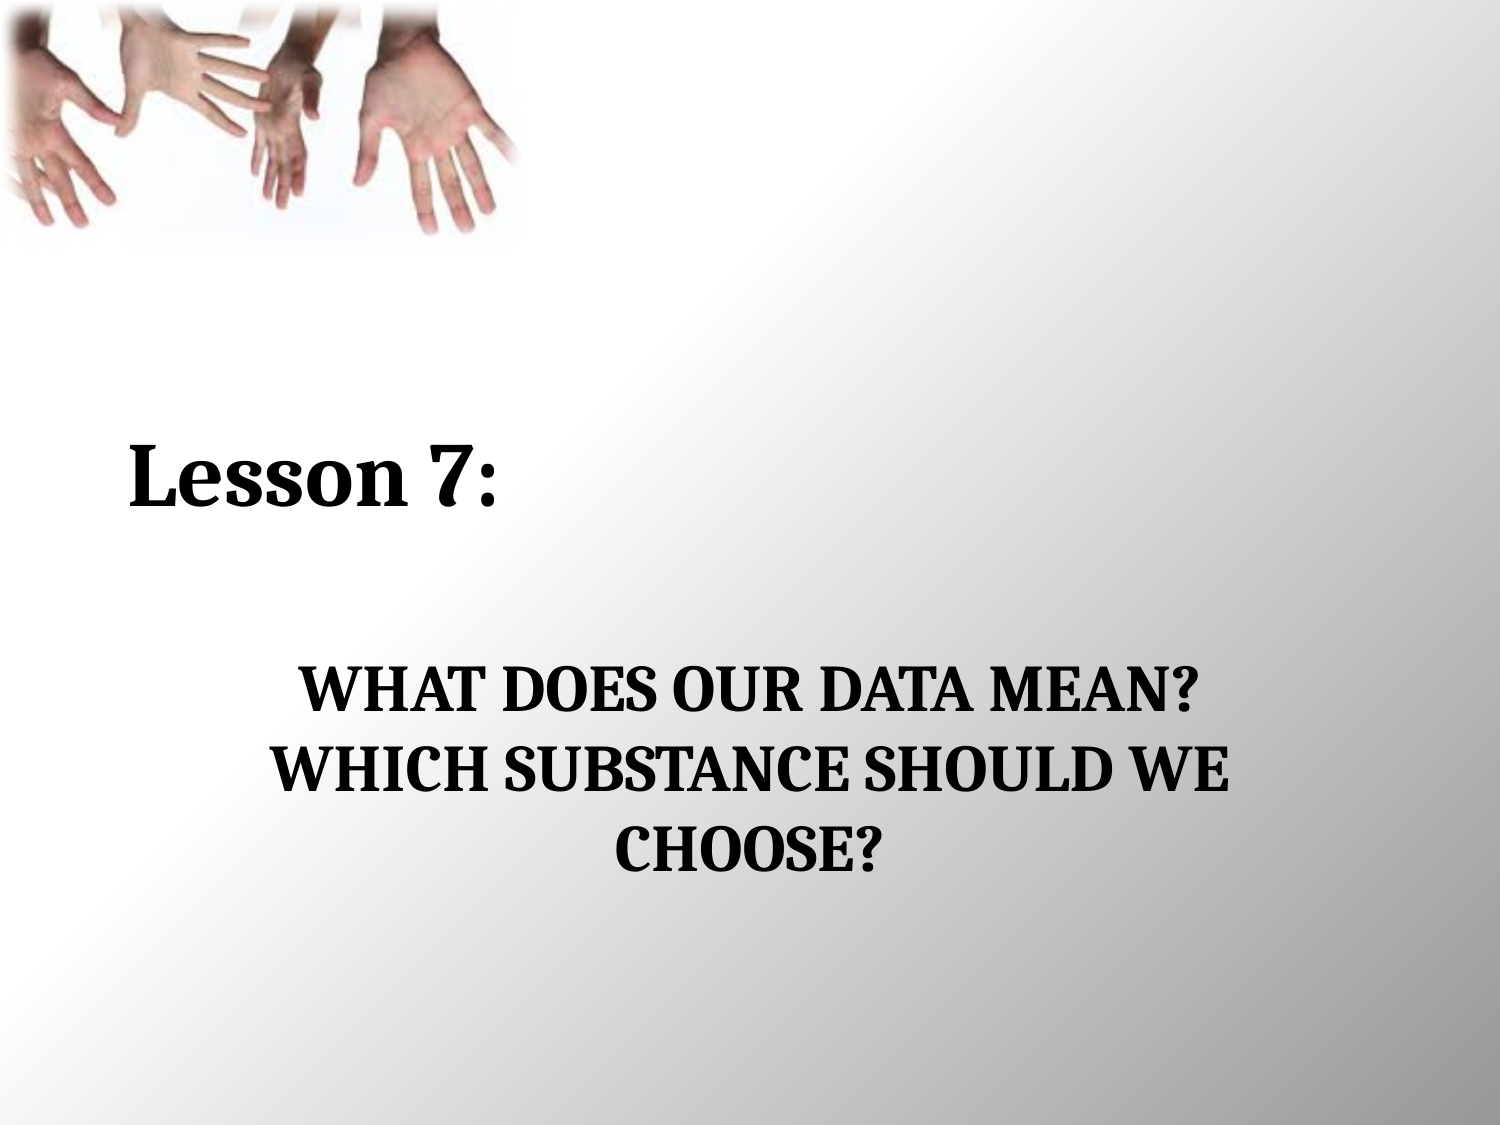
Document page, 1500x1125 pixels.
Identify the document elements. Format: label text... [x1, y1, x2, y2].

picture [23, 22, 494, 221]
subtitle WHAT DOES OUR DATA MEAN? WHICH SUBSTANCE SHOULD WE CHOOSE? [225, 637, 1275, 925]
title Lesson 7: [112, 349, 1388, 591]
